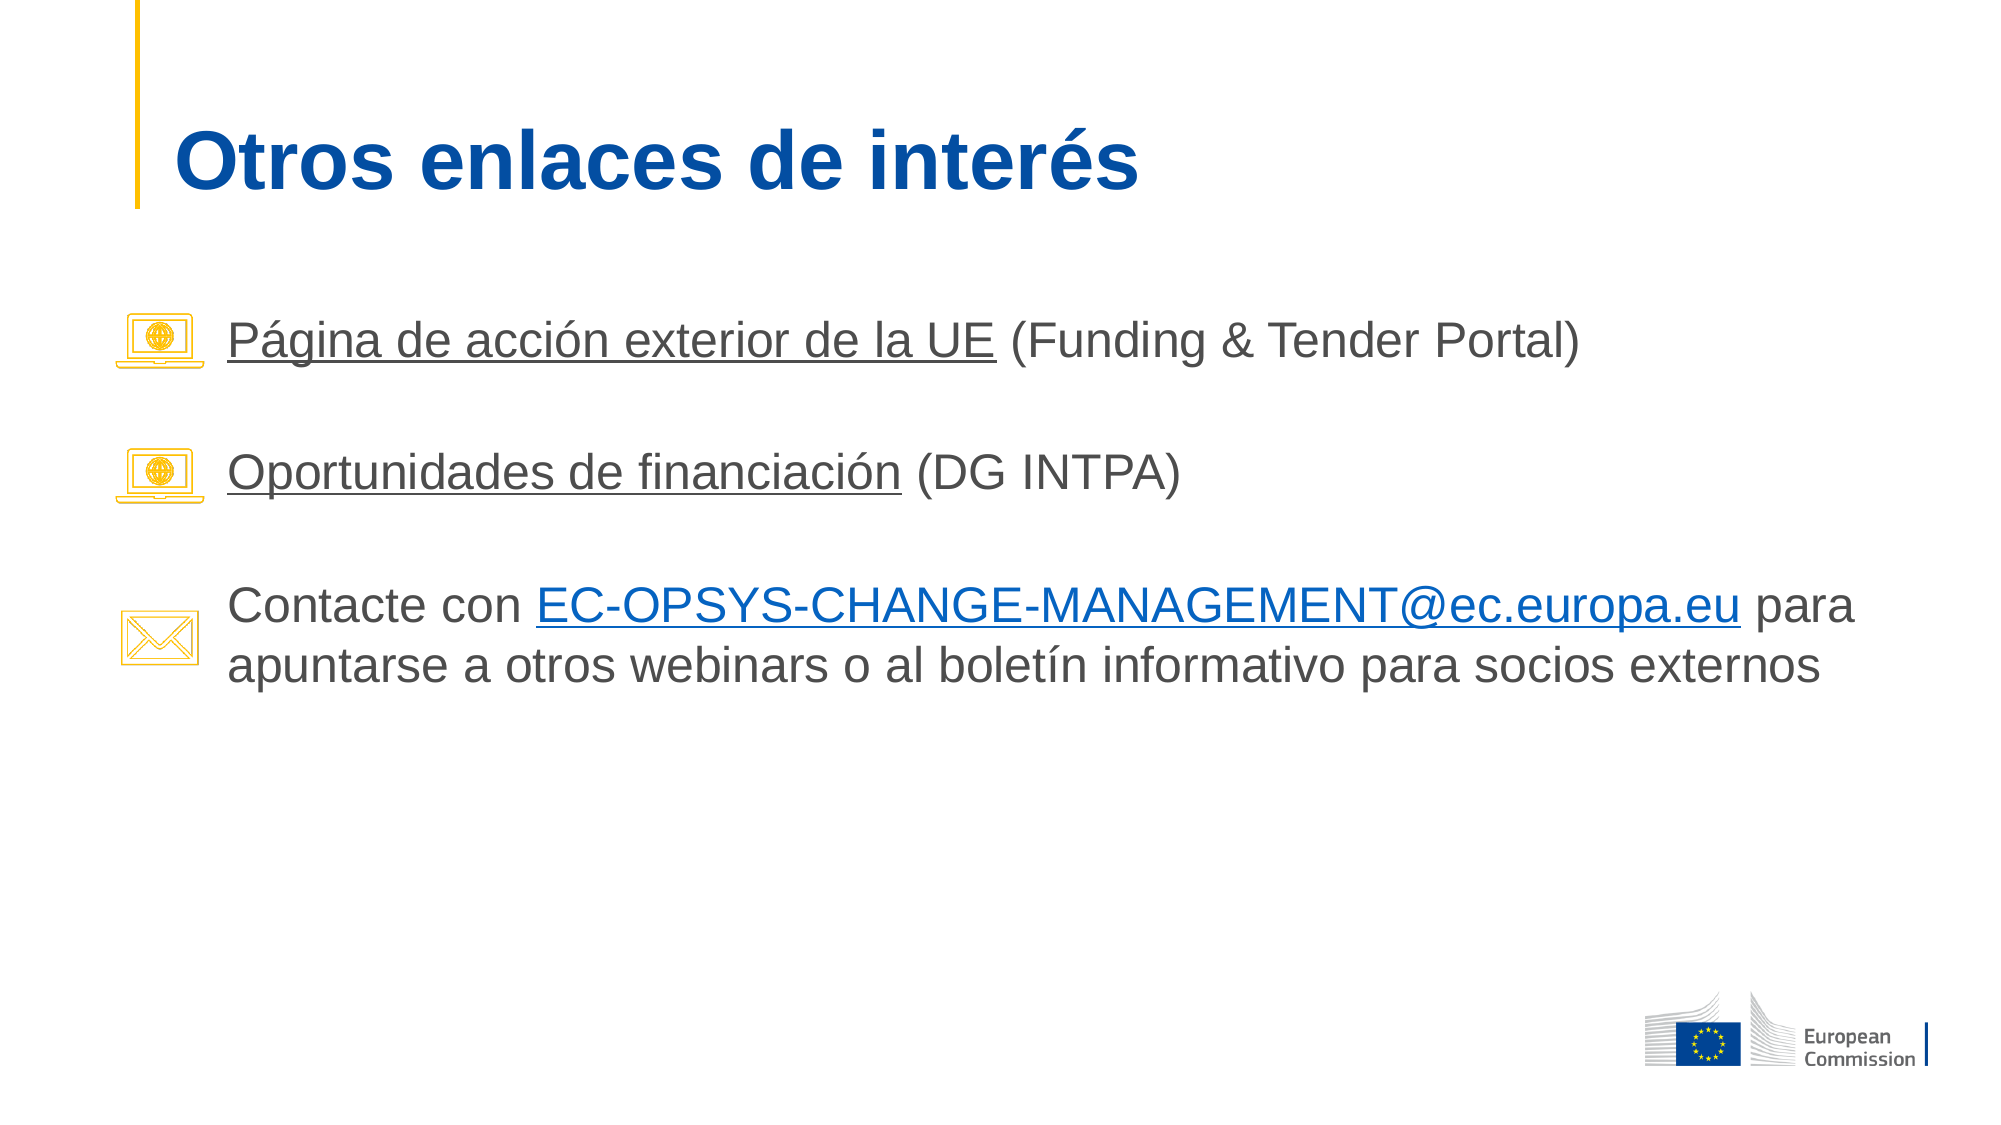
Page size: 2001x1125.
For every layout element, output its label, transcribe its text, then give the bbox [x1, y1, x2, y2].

picture [114, 430, 205, 521]
list Página de acción exterior de la UE (Funding & Tender Portal) Oportunidades de financiación (DG INTPA) Contacte con EC-OPSYS-CHANGE-MANAGEMENT@ec.europa.eu para apuntarse a otros webinars o al boletín informativo para socios externos [137, 299, 1927, 937]
picture [114, 295, 205, 386]
title Otros enlaces de interés [159, 79, 1885, 208]
picture [1645, 991, 1928, 1066]
picture [114, 592, 205, 683]
